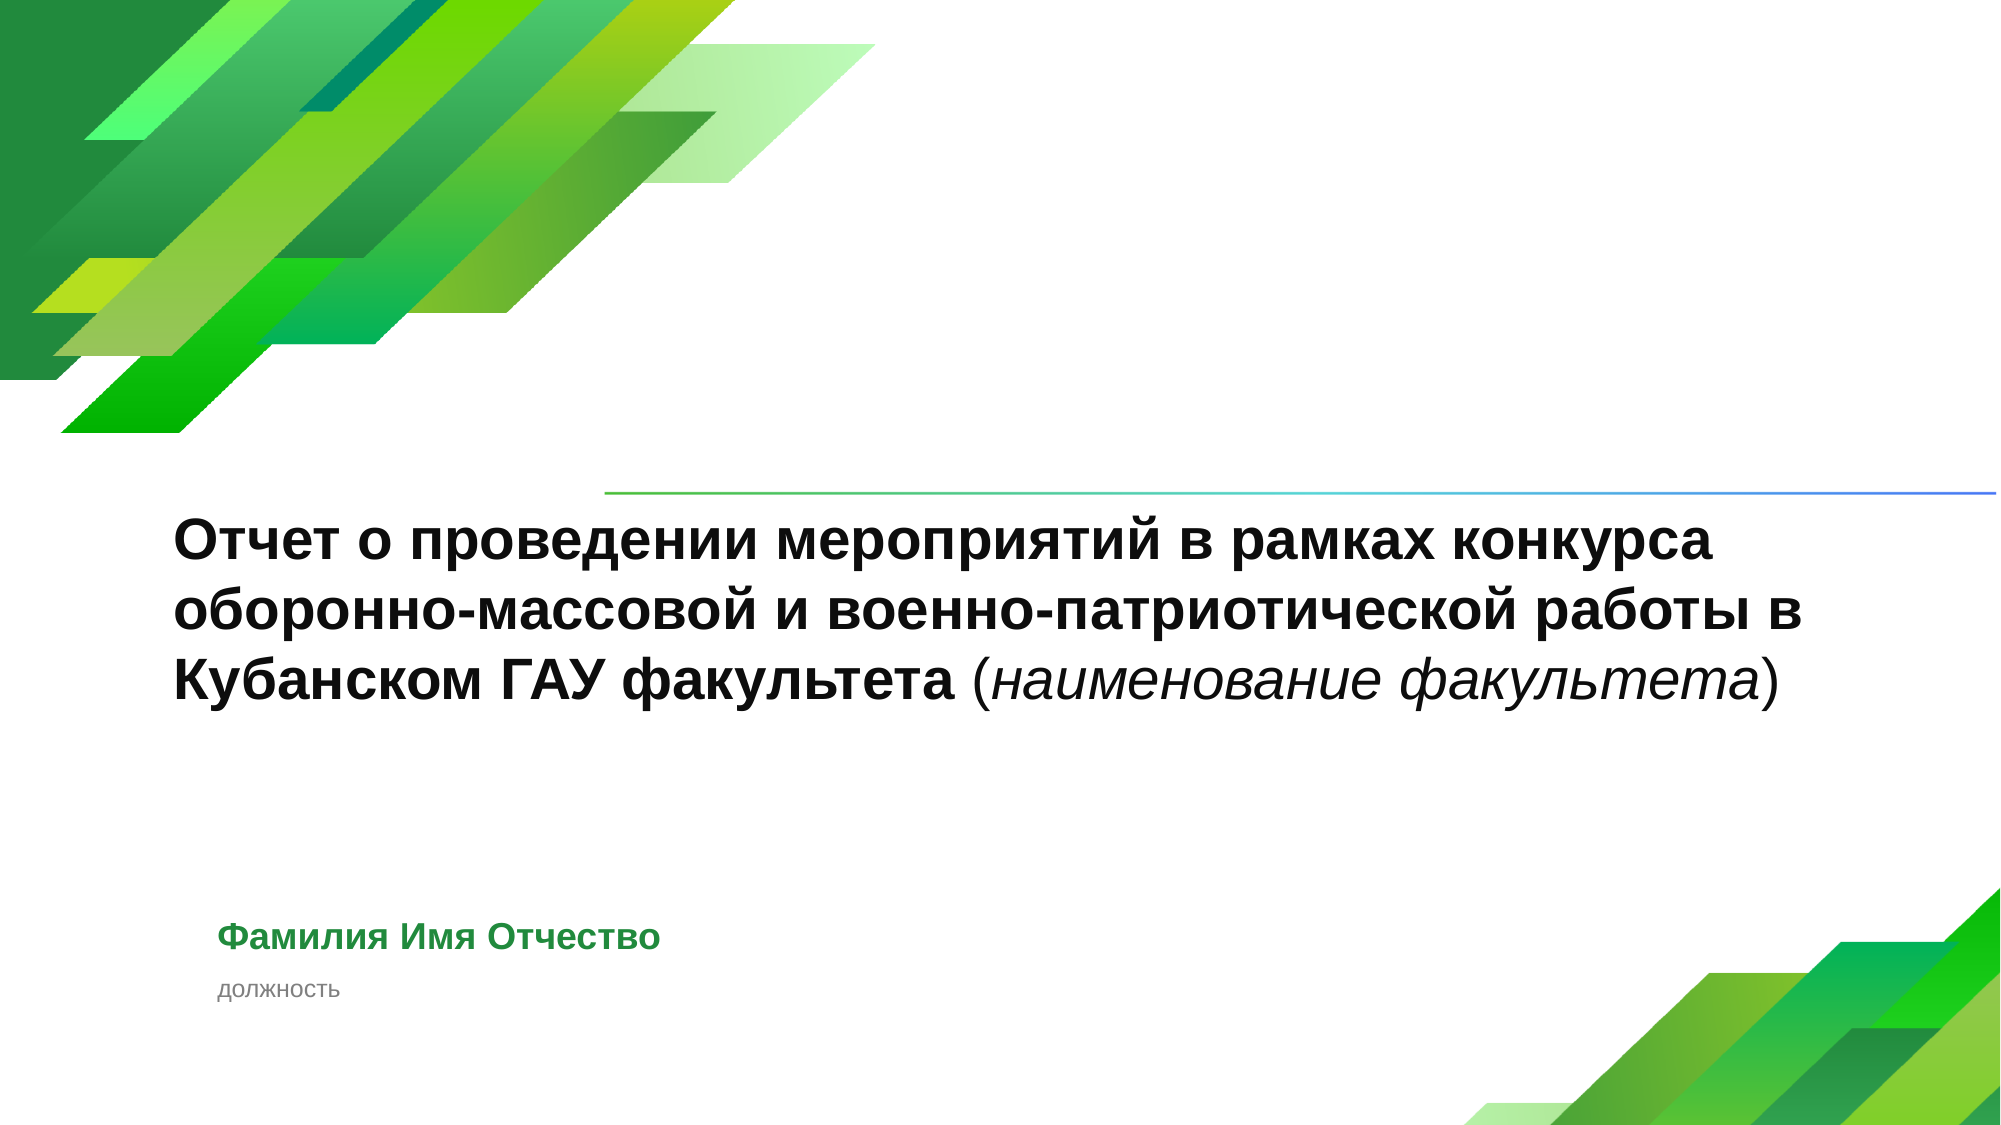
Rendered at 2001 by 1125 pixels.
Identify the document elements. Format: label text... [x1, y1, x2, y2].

picture [1338, 852, 2001, 1125]
text_box должность [202, 965, 631, 1011]
picture [591, 479, 2000, 508]
text_box Отчет о проведении мероприятий в рамках конкурса оборонно-массовой и военно-патриотической работы в Кубанском ГАУ факультета (наименование факультета) [158, 493, 2000, 719]
picture [0, 0, 876, 433]
text_box Фамилия Имя Отчество [202, 904, 1258, 965]
